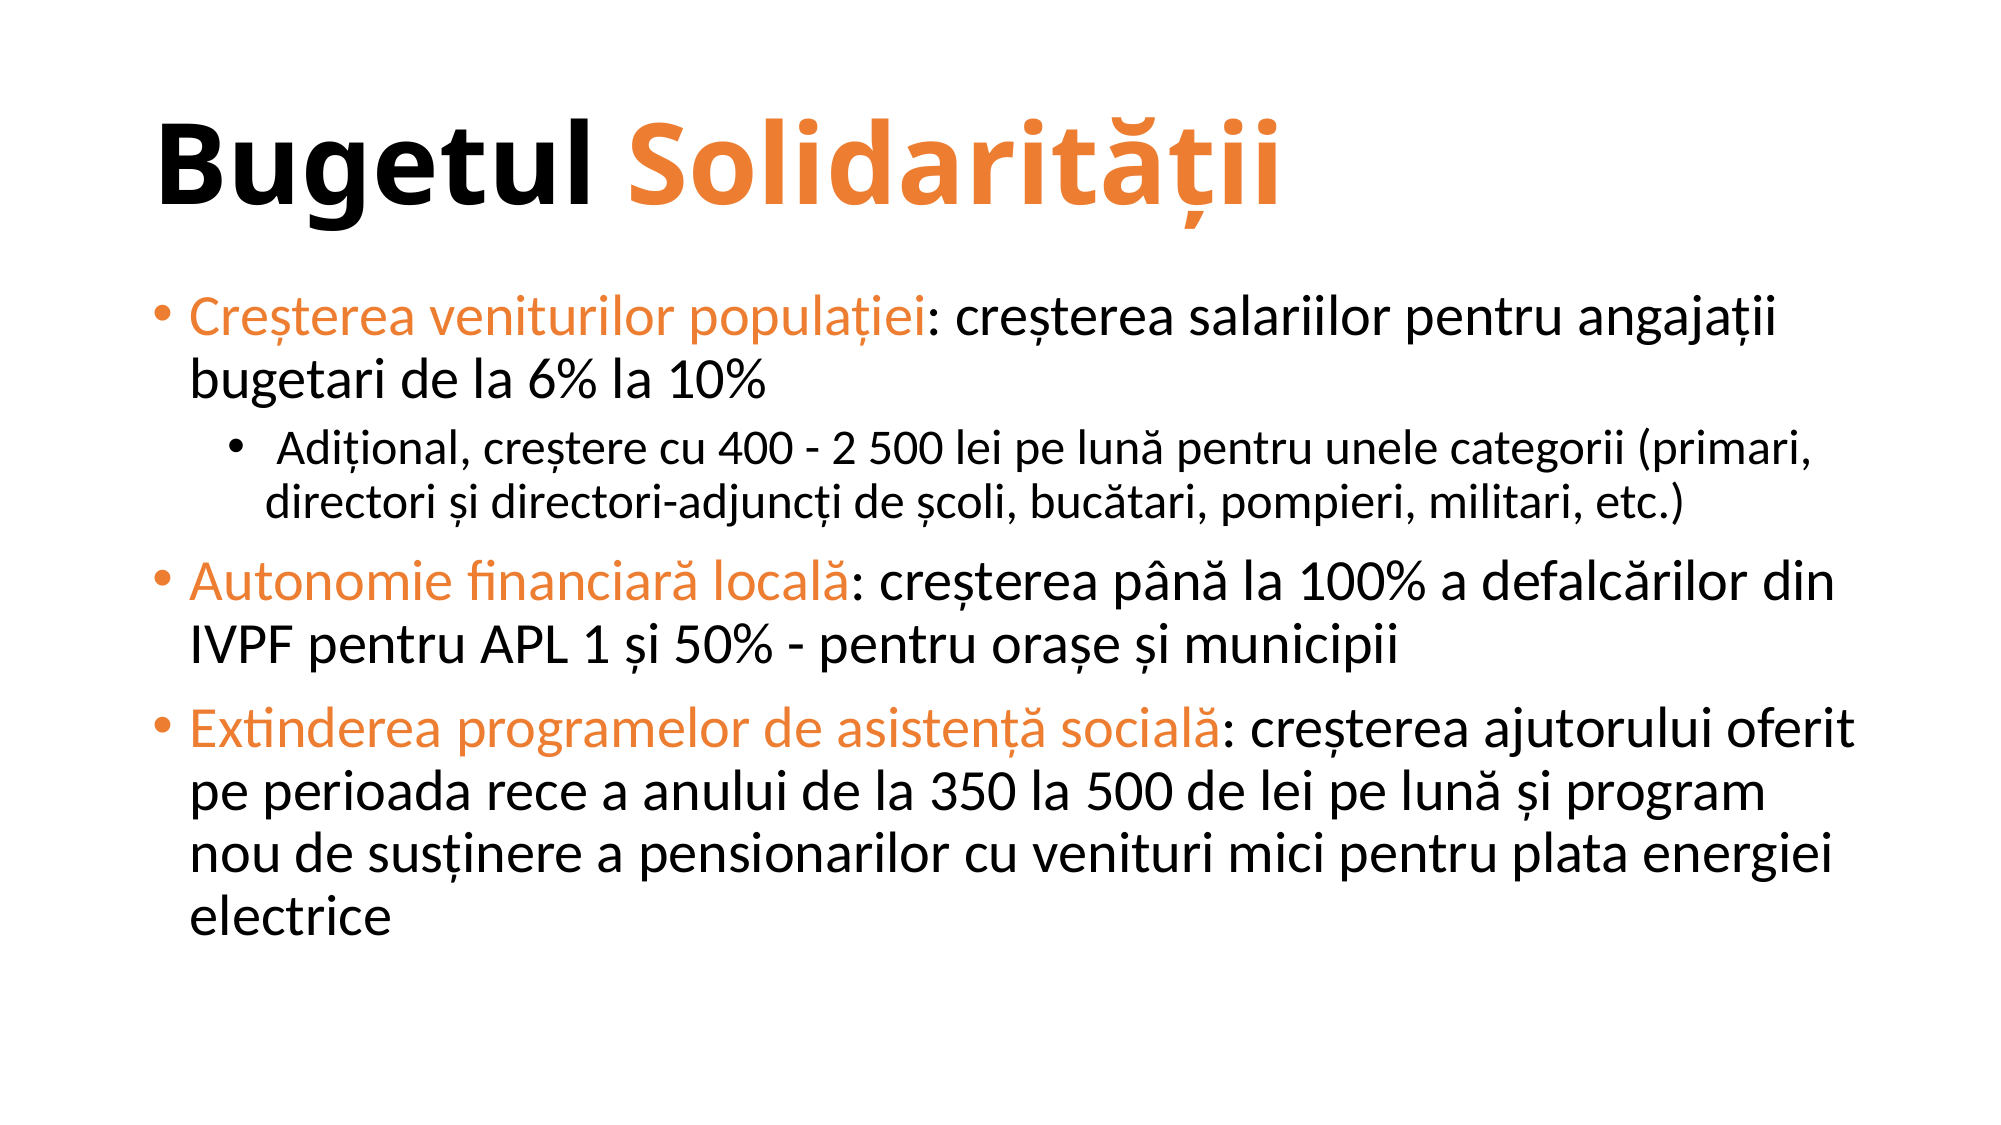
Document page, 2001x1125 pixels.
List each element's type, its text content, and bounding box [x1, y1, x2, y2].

list Creșterea veniturilor populației: creșterea salariilor pentru angajații bugetari de la 6% la 10% Adițional, creștere cu 400 - 2 500 lei pe lună pentru unele categorii (primari, directori și directori-adjuncți de școli, bucătari, pompieri, militari, etc.) Autonomie financiară locală: creșterea până la 100% a defalcărilor din IVPF pentru APL 1 și 50% - pentru orașe și municipii Extinderea programelor de asistență socială: creșterea ajutorului oferit pe perioada rece a anului de la 350 la 500 de lei pe lună și program nou de susținere a pensionarilor cu venituri mici pentru plata energiei electrice [137, 277, 1884, 1040]
title Bugetul Solidarității [137, 59, 1863, 277]
